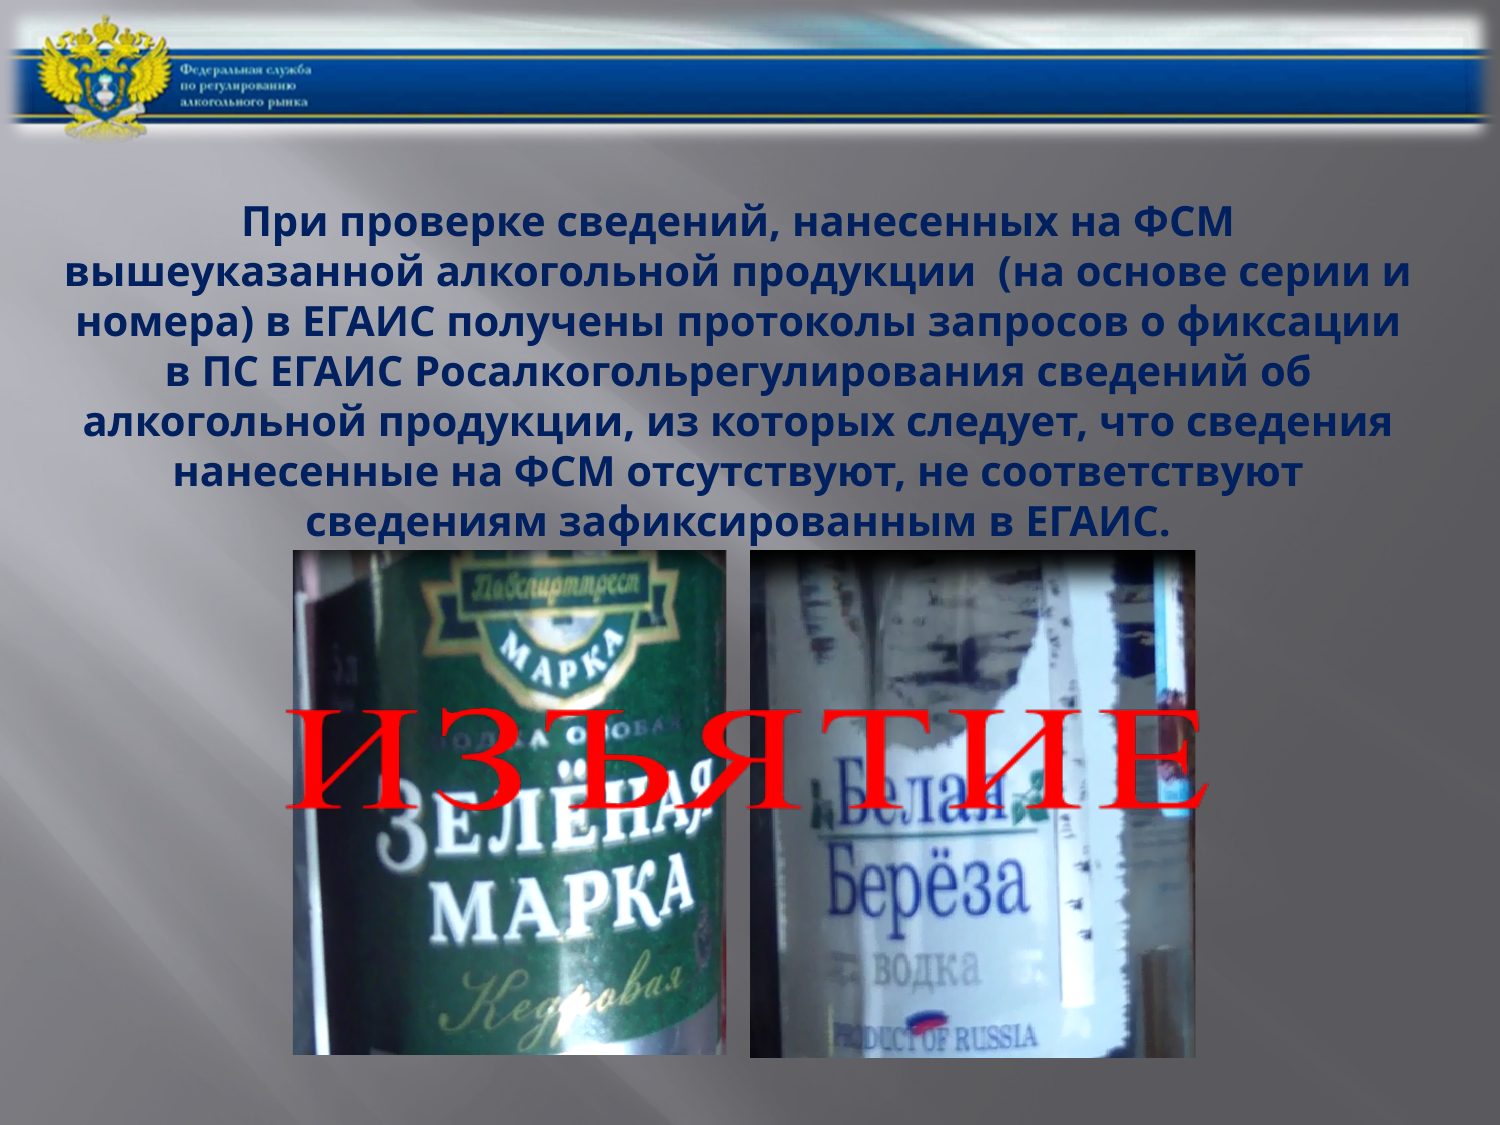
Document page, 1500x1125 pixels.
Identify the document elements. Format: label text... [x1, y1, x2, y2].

picture [0, 0, 1500, 150]
picture [0, 550, 1500, 1058]
text_box При проверке сведений, нанесенных на ФСМ вышеуказанной алкогольной продукции (на основе серии и номера) в ЕГАИС получены протоколы запросов о фиксации в ПС ЕГАИС Росалкогольрегулирования сведений об алкогольной продукции, из которых следует, что сведения нанесенные на ФСМ отсутствуют, не соответствуют сведениям зафиксированным в ЕГАИС. [46, 194, 1430, 553]
